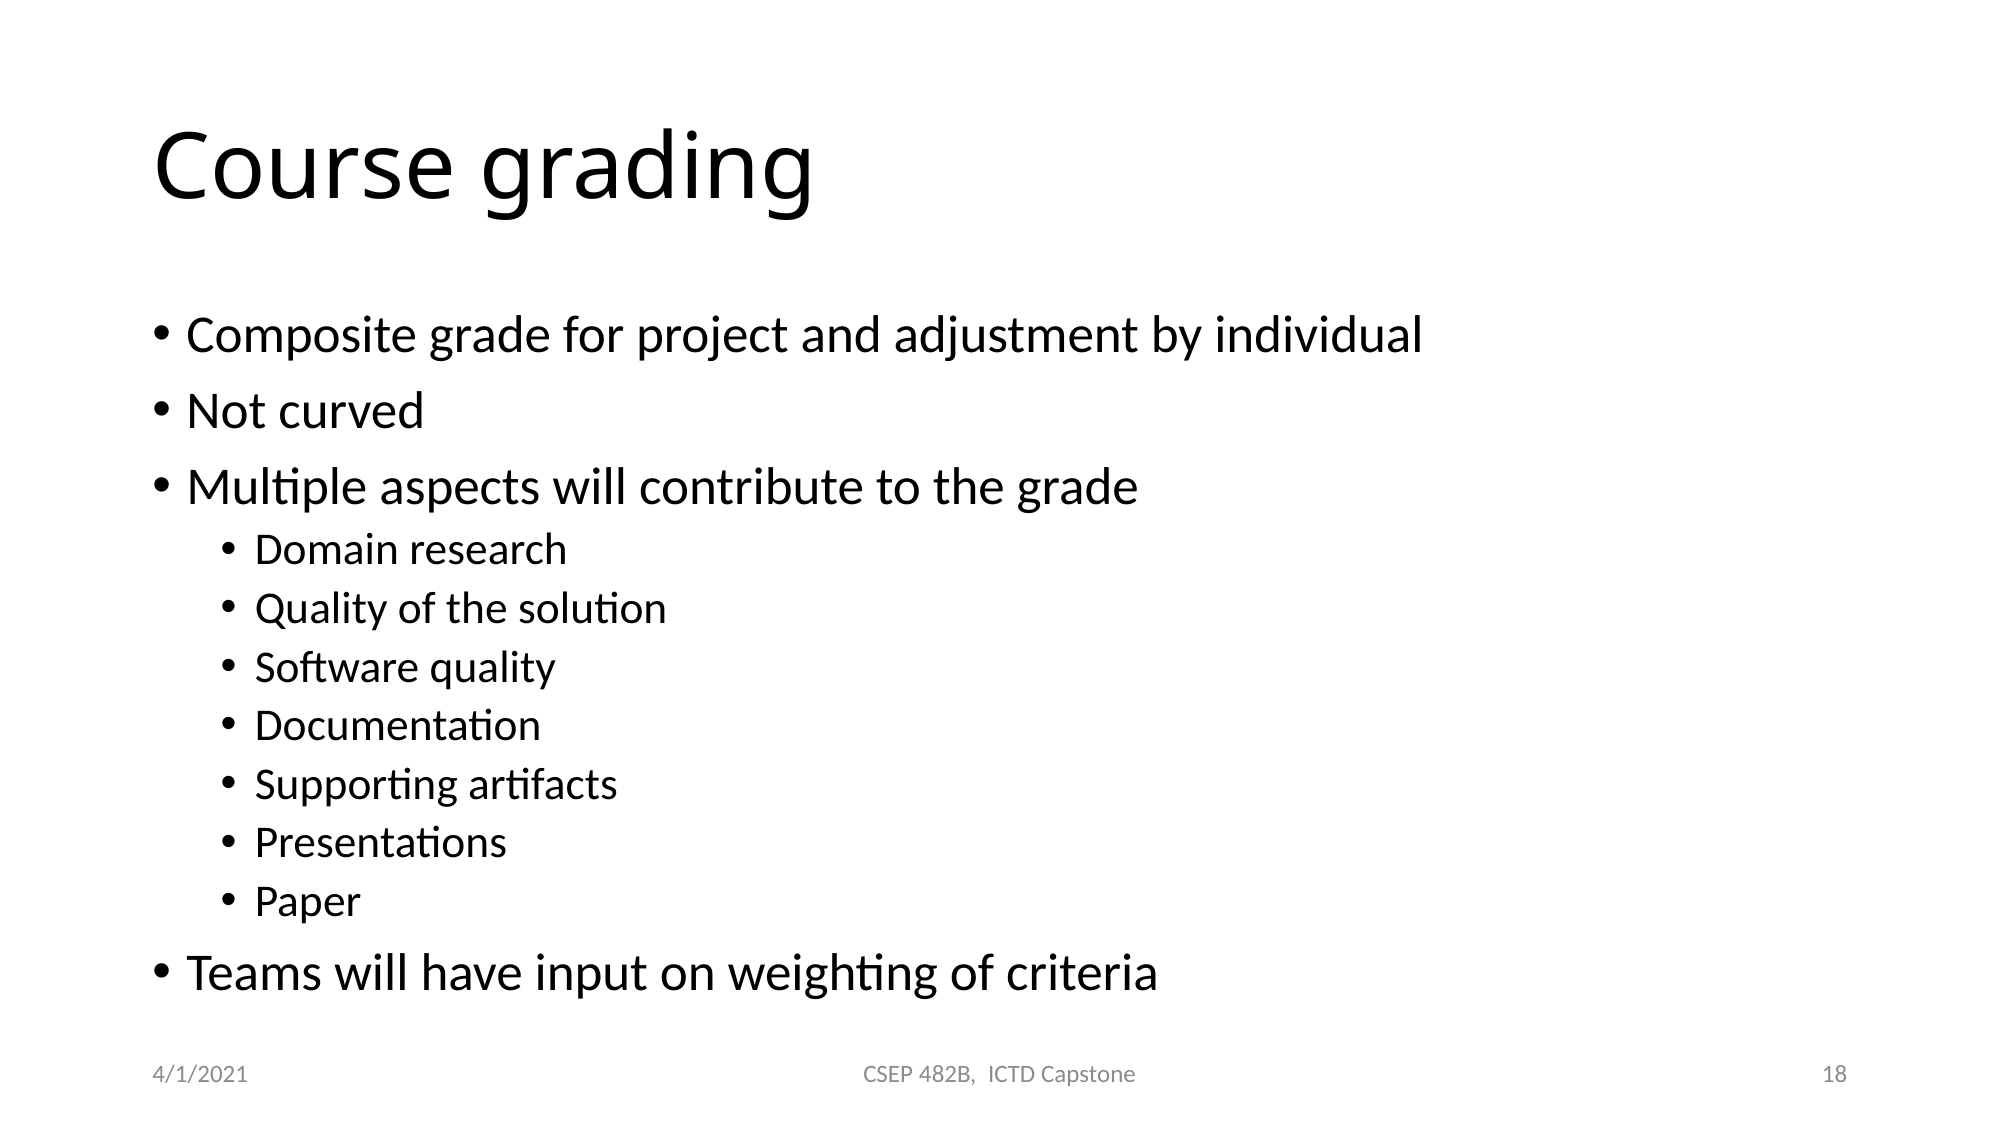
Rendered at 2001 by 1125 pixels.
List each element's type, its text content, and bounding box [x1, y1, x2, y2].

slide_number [137, 1042, 588, 1103]
footer CSEP 482B, ICTD Capstone [662, 1042, 1338, 1103]
slide_number 18 [1412, 1042, 1863, 1103]
title Course grading [137, 59, 1863, 278]
list Composite grade for project and adjustment by individual Not curved Multiple aspects will contribute to the grade Domain research Quality of the solution Software quality Documentation Supporting artifacts Presentations Paper Teams will have input on weighting of criteria [137, 299, 1863, 1014]
